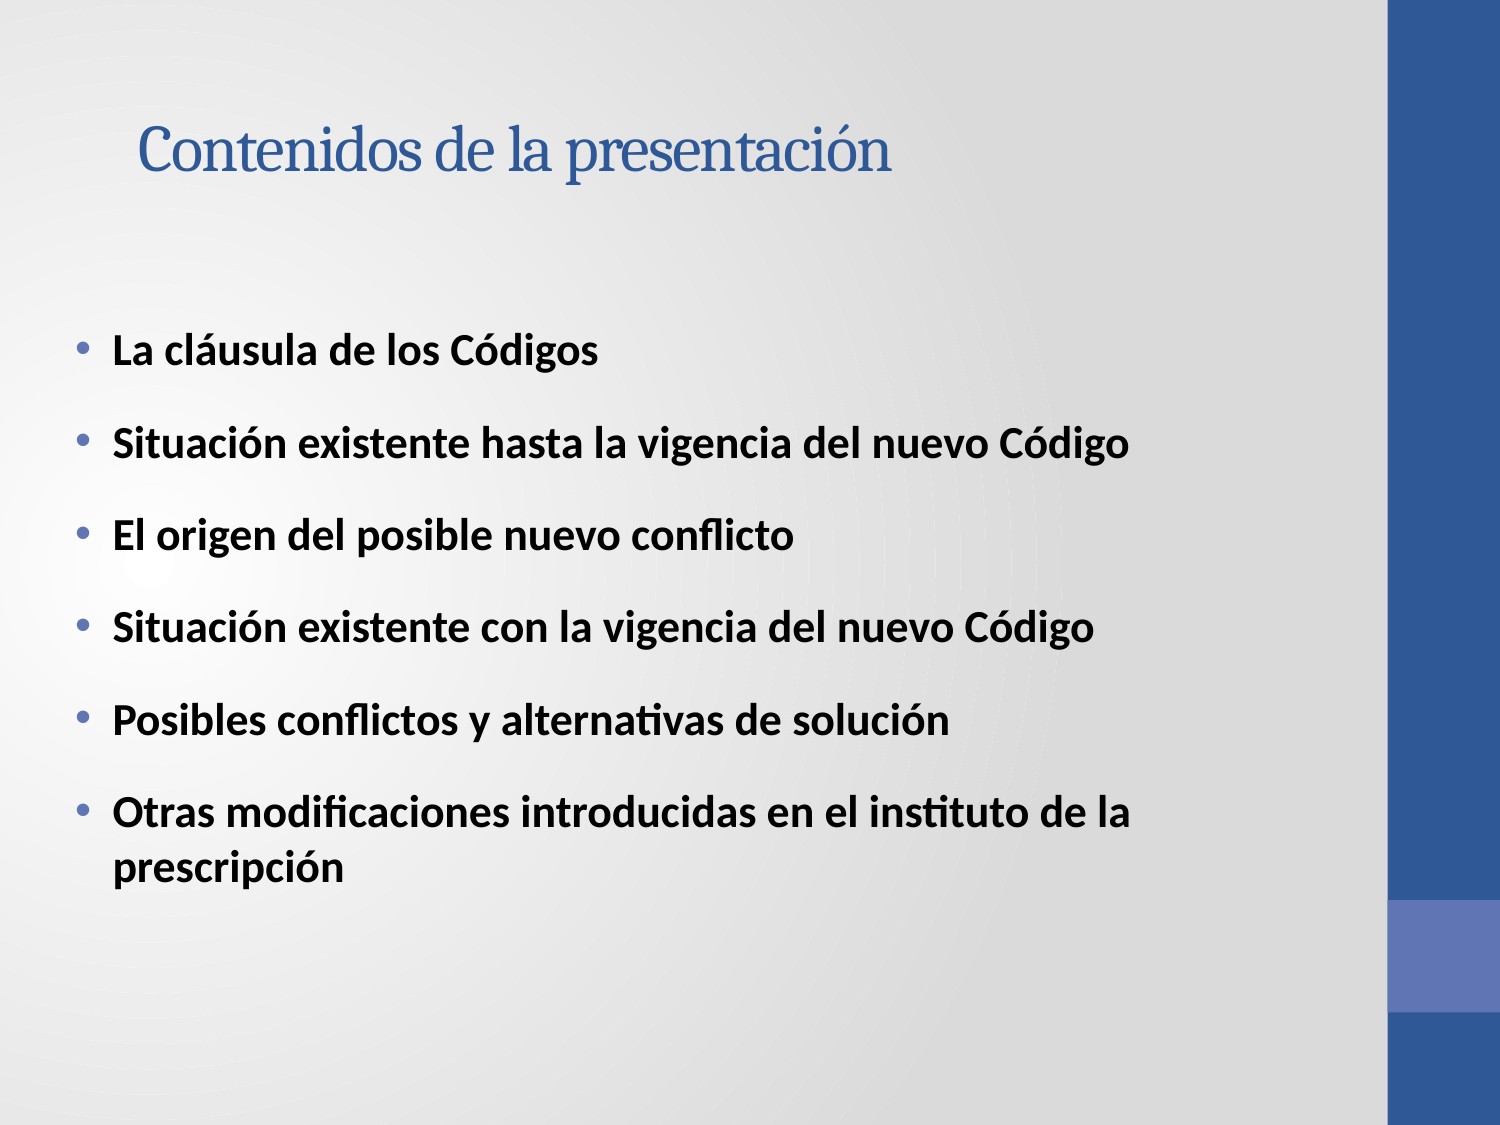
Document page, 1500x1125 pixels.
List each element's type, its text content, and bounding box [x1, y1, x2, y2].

title Contenidos de la presentación [123, 58, 1306, 219]
list La cláusula de los Códigos Situación existente hasta la vigencia del nuevo Código El origen del posible nuevo conflicto Situación existente con la vigencia del nuevo Código Posibles conflictos y alternativas de solución Otras modificaciones introducidas en el instituto de la prescripción [41, 219, 1353, 1050]
